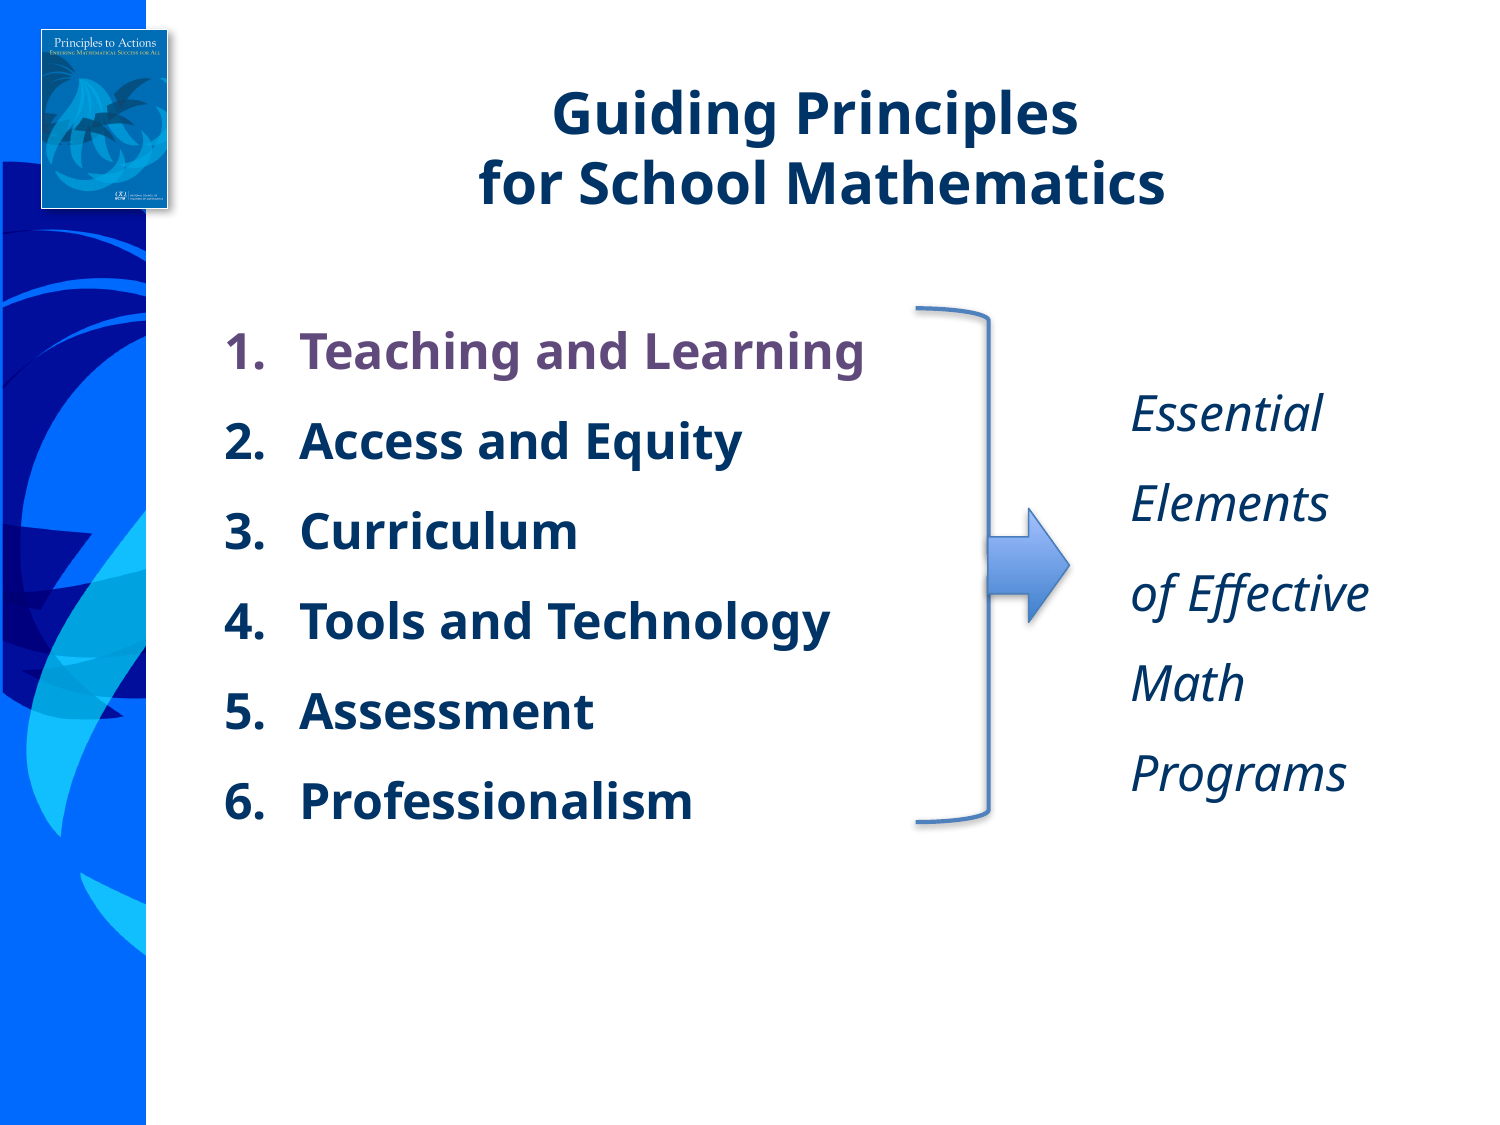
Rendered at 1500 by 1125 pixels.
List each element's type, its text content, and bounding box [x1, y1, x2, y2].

text_box Essential Elements of Effective Math Programs [1115, 344, 1474, 900]
text_box Guiding Principles for School Mathematics [151, 52, 1500, 240]
picture [0, 0, 168, 1125]
text_box Teaching and Learning Access and Equity Curriculum Tools and Technology Assessment Professionalism [209, 282, 989, 970]
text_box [915, 308, 1070, 823]
